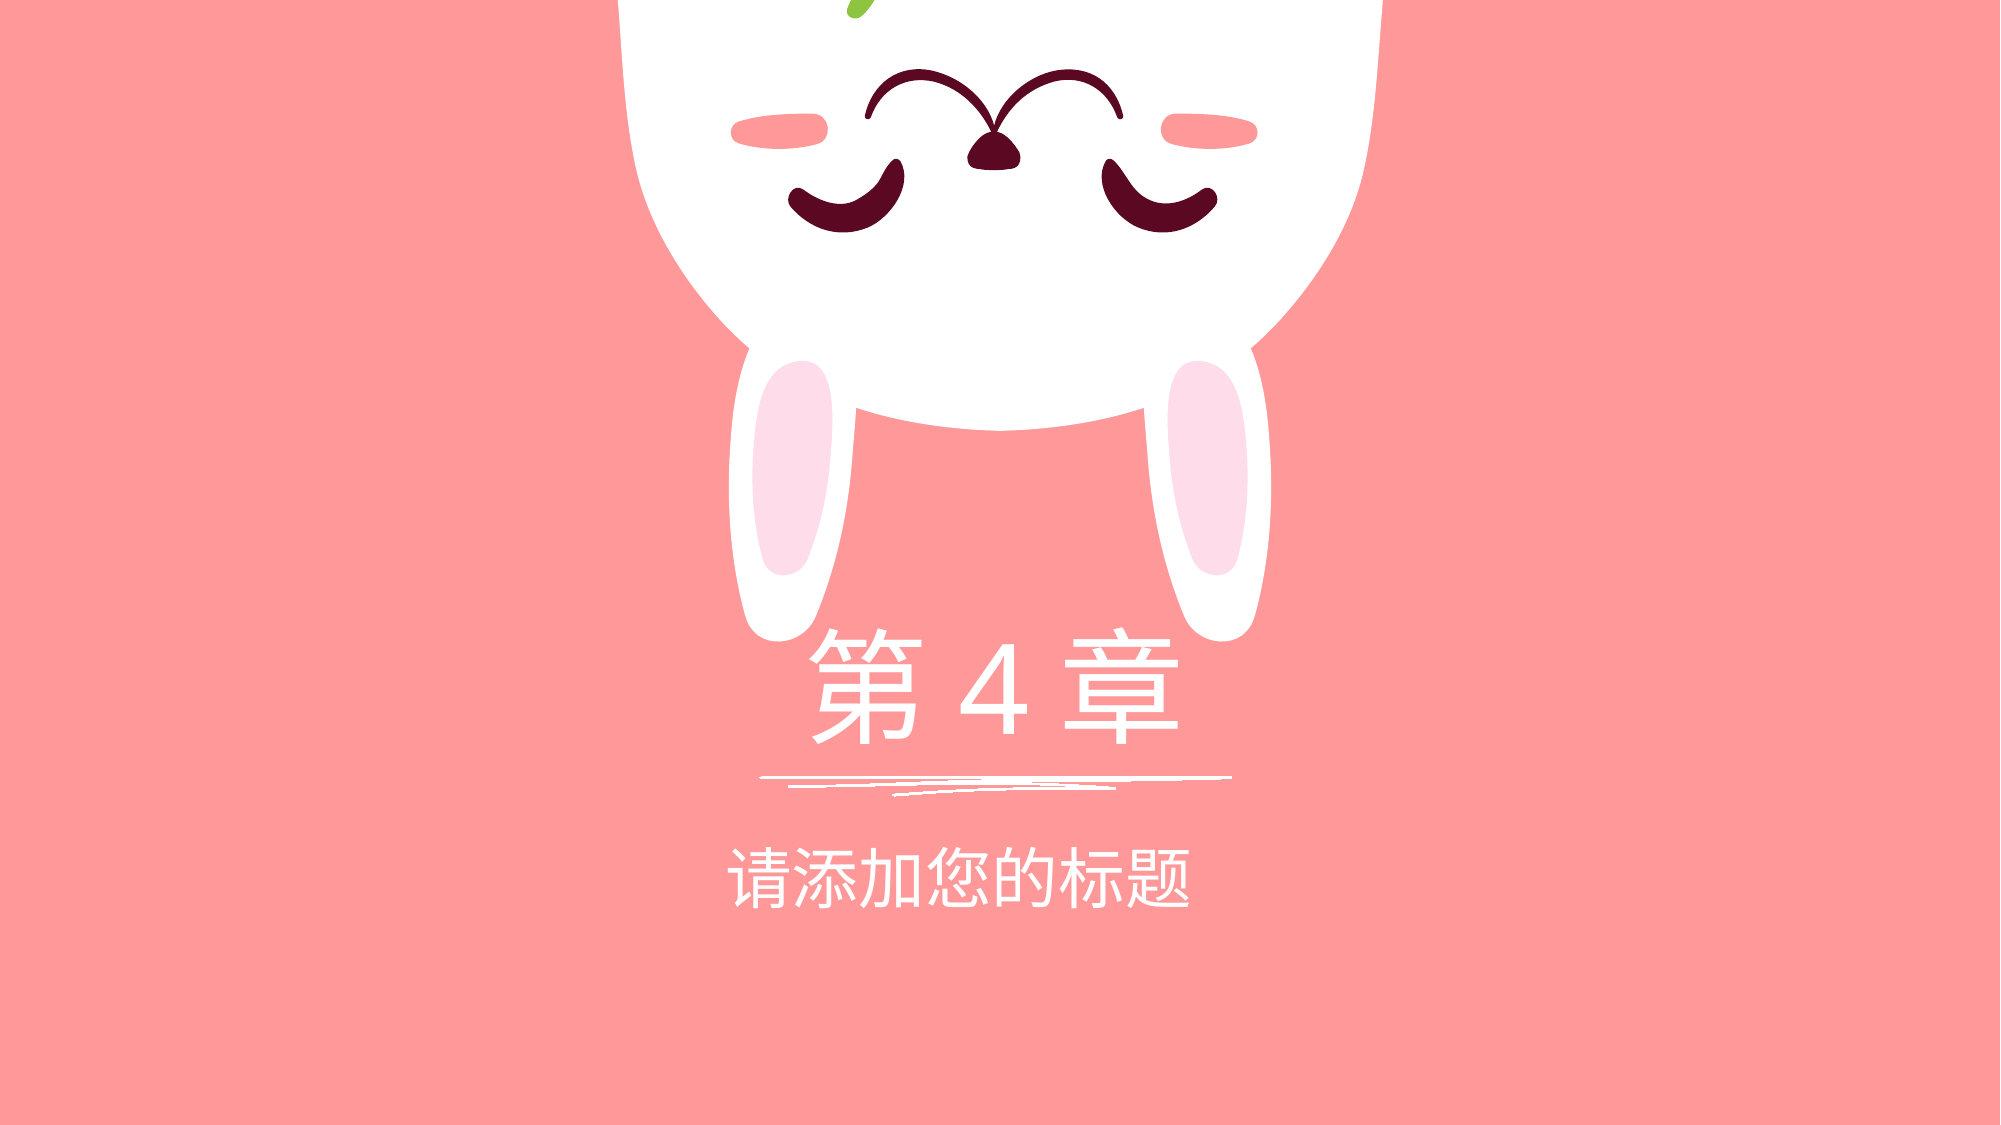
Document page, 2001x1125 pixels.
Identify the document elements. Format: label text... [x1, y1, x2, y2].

text_box [759, 776, 1232, 797]
text_box 请添加您的标题 [710, 829, 1290, 925]
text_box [611, 0, 1389, 654]
text_box 第4章 [741, 654, 1246, 743]
